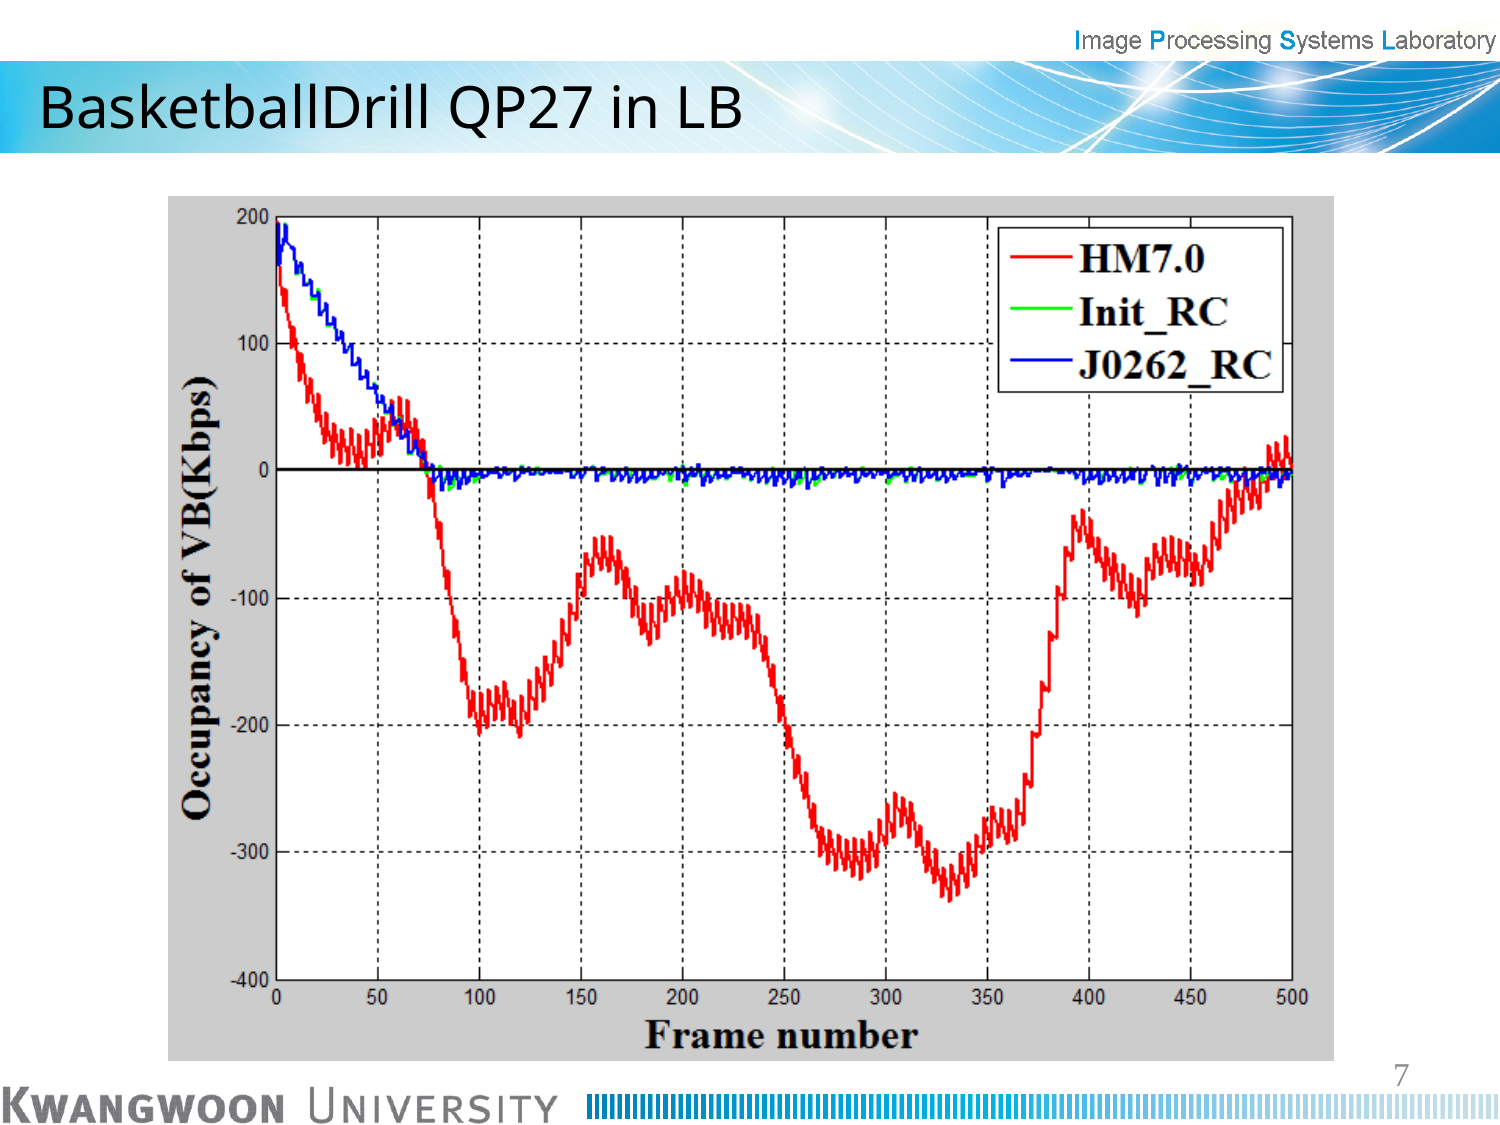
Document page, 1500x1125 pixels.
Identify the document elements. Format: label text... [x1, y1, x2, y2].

slide_number 7 [1324, 1042, 1425, 1103]
title BasketballDrill QP27 in LB [23, 58, 1336, 153]
picture [0, 0, 1500, 1125]
